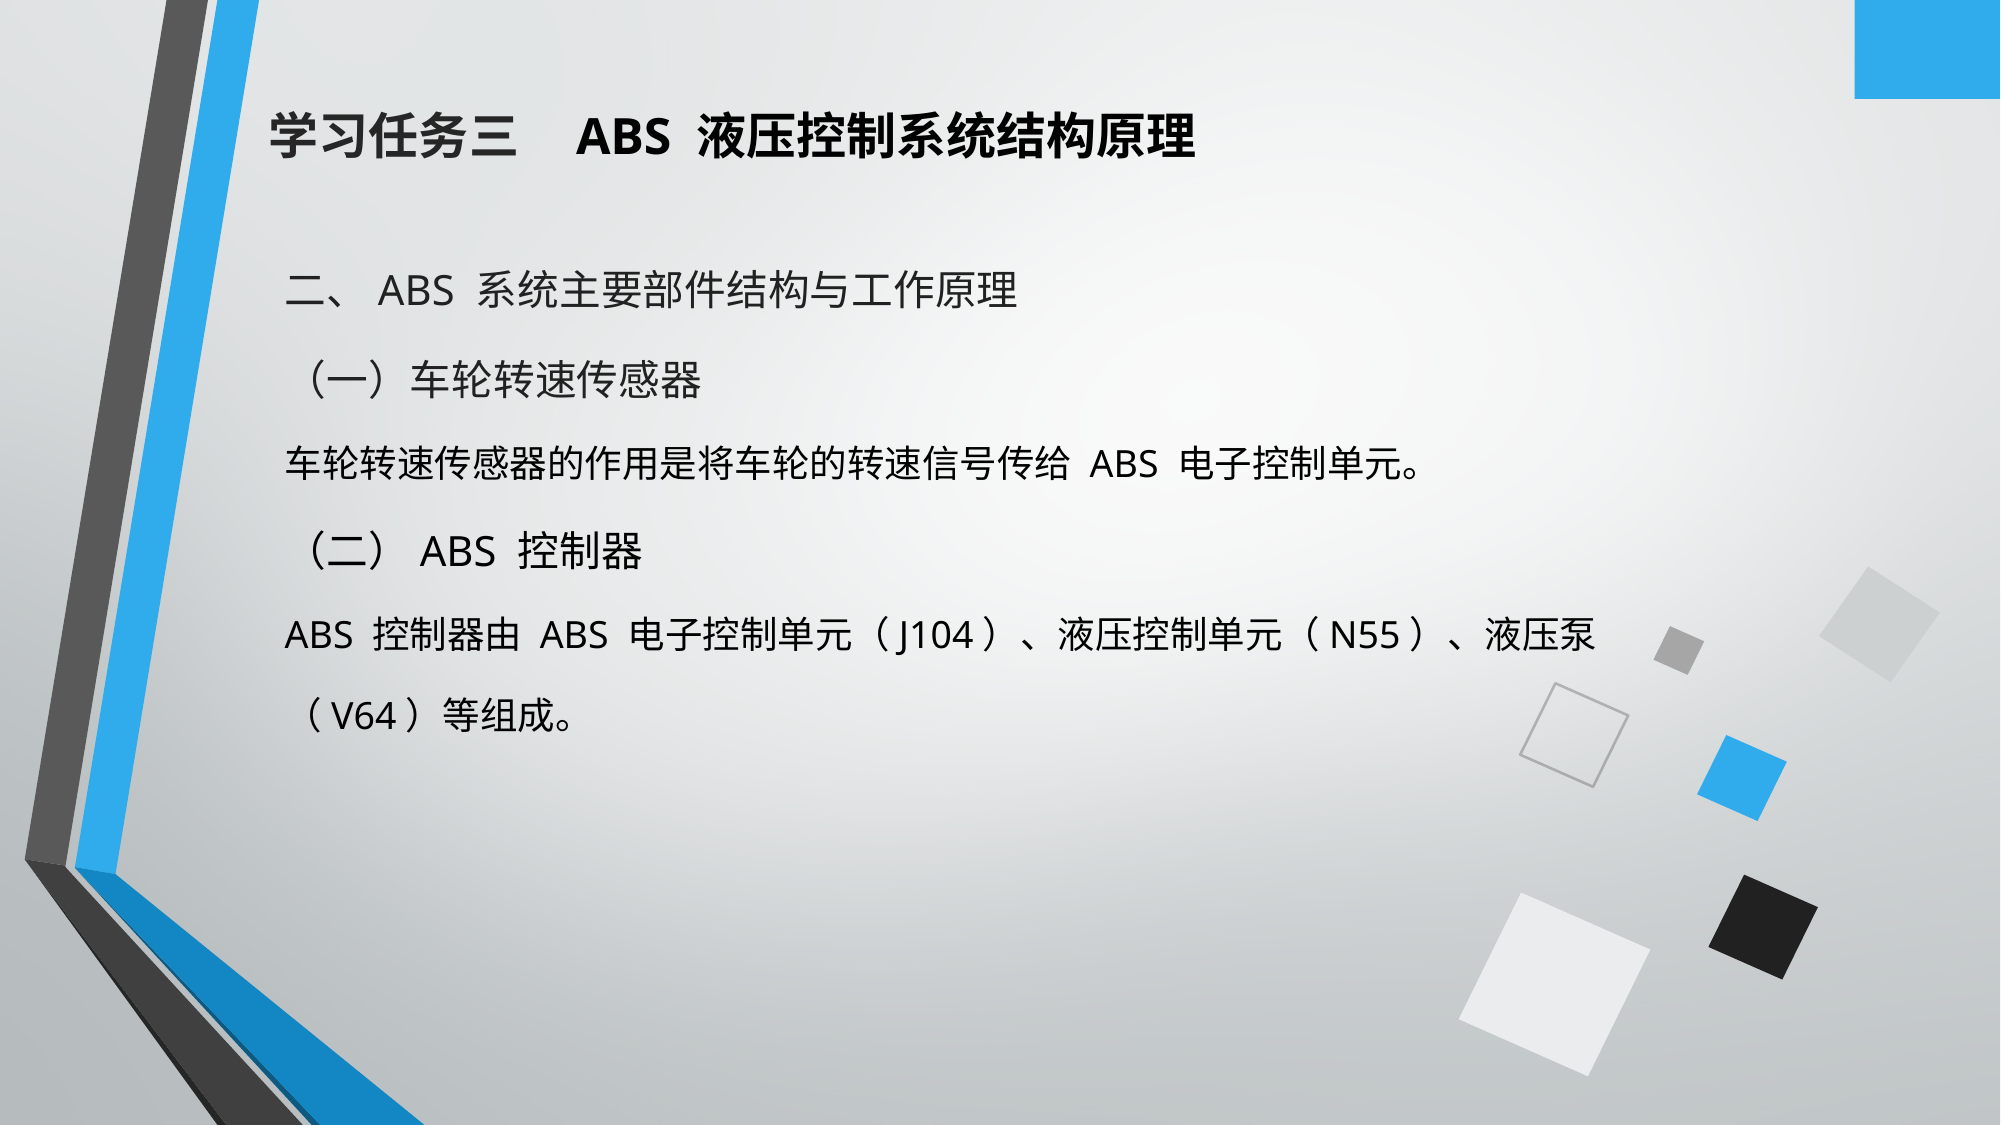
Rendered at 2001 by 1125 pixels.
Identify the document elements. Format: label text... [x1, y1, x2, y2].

text_box 二、ABS 系统主要部件结构与工作原理 （一）车轮转速传感器 车轮转速传感器的作用是将车轮的转速信号传给 ABS 电子控制单元。 （二）ABS 控制器 ABS 控制器由 ABS 电子控制单元（J104）、液压控制单元（N55）、液压泵 （V64）等组成。 [269, 217, 1728, 873]
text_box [1505, 488, 1886, 1125]
text_box 学习任务三 ABS 液压控制系统结构原理 [254, 85, 1966, 217]
text_box [1853, 0, 2000, 100]
